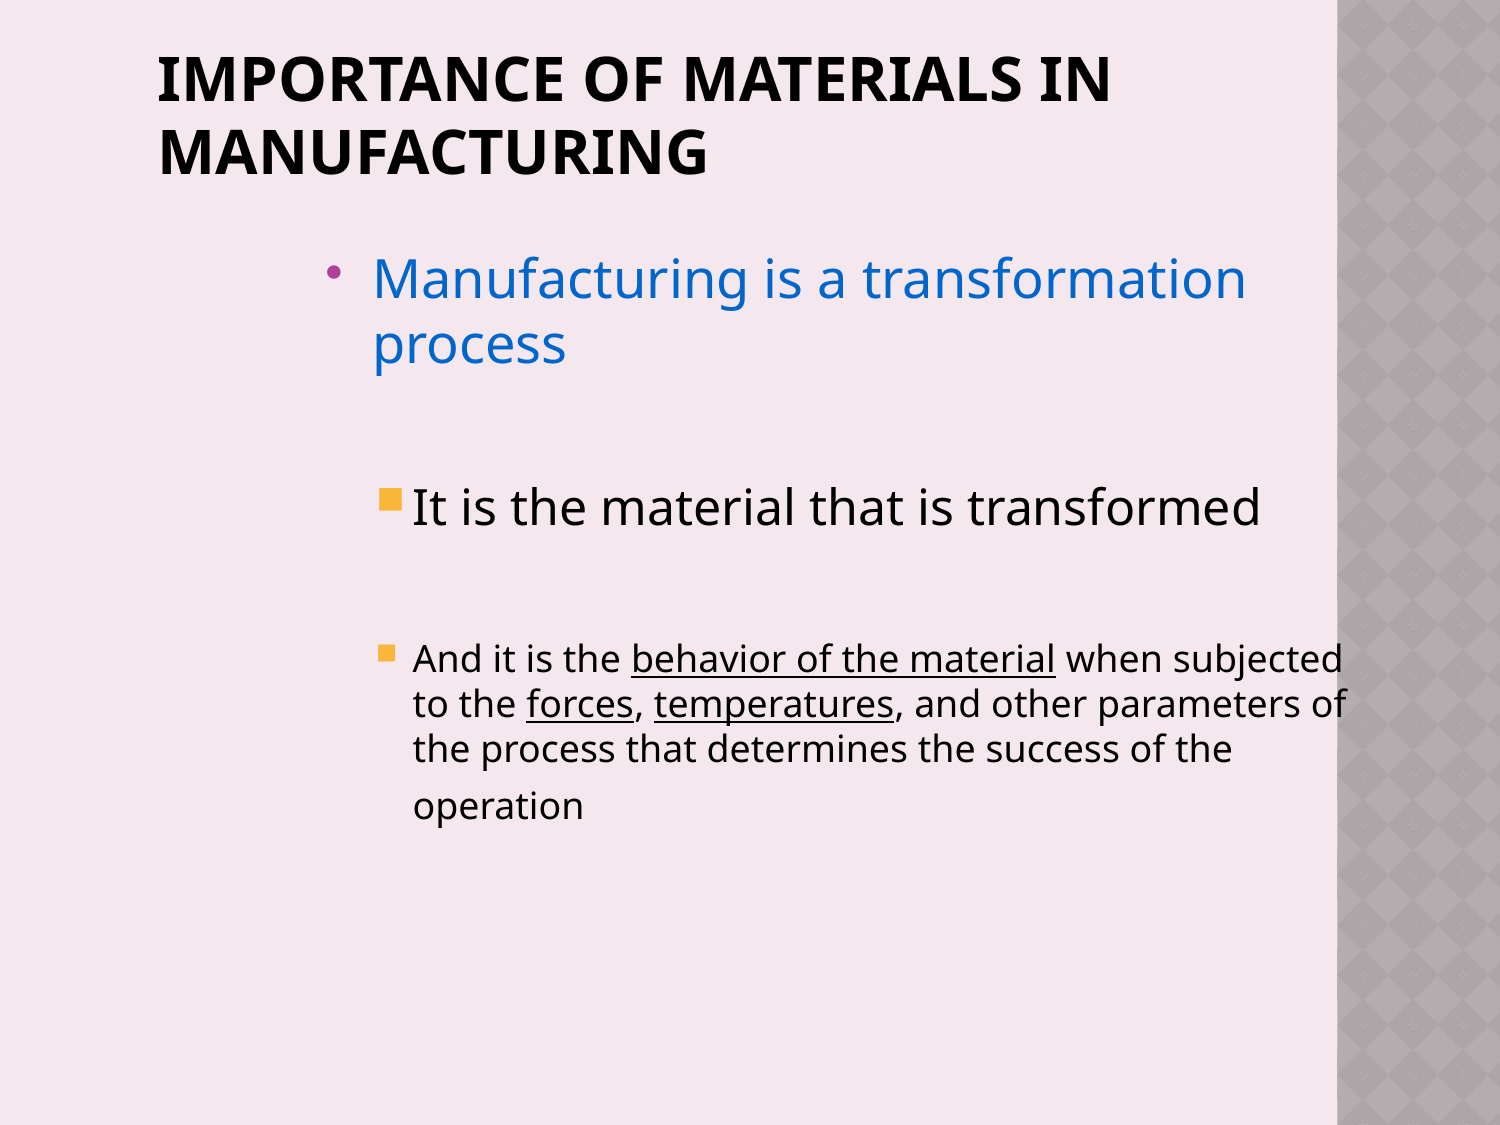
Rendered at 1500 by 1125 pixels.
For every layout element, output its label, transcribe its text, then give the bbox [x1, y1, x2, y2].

title Importance of Materials in Manufacturing [150, 37, 1463, 188]
list Manufacturing is a transformation process It is the material that is transformed And it is the behavior of the material when subjected to the forces, temperatures, and other parameters of the process that determines the success of the operation [312, 237, 1375, 975]
